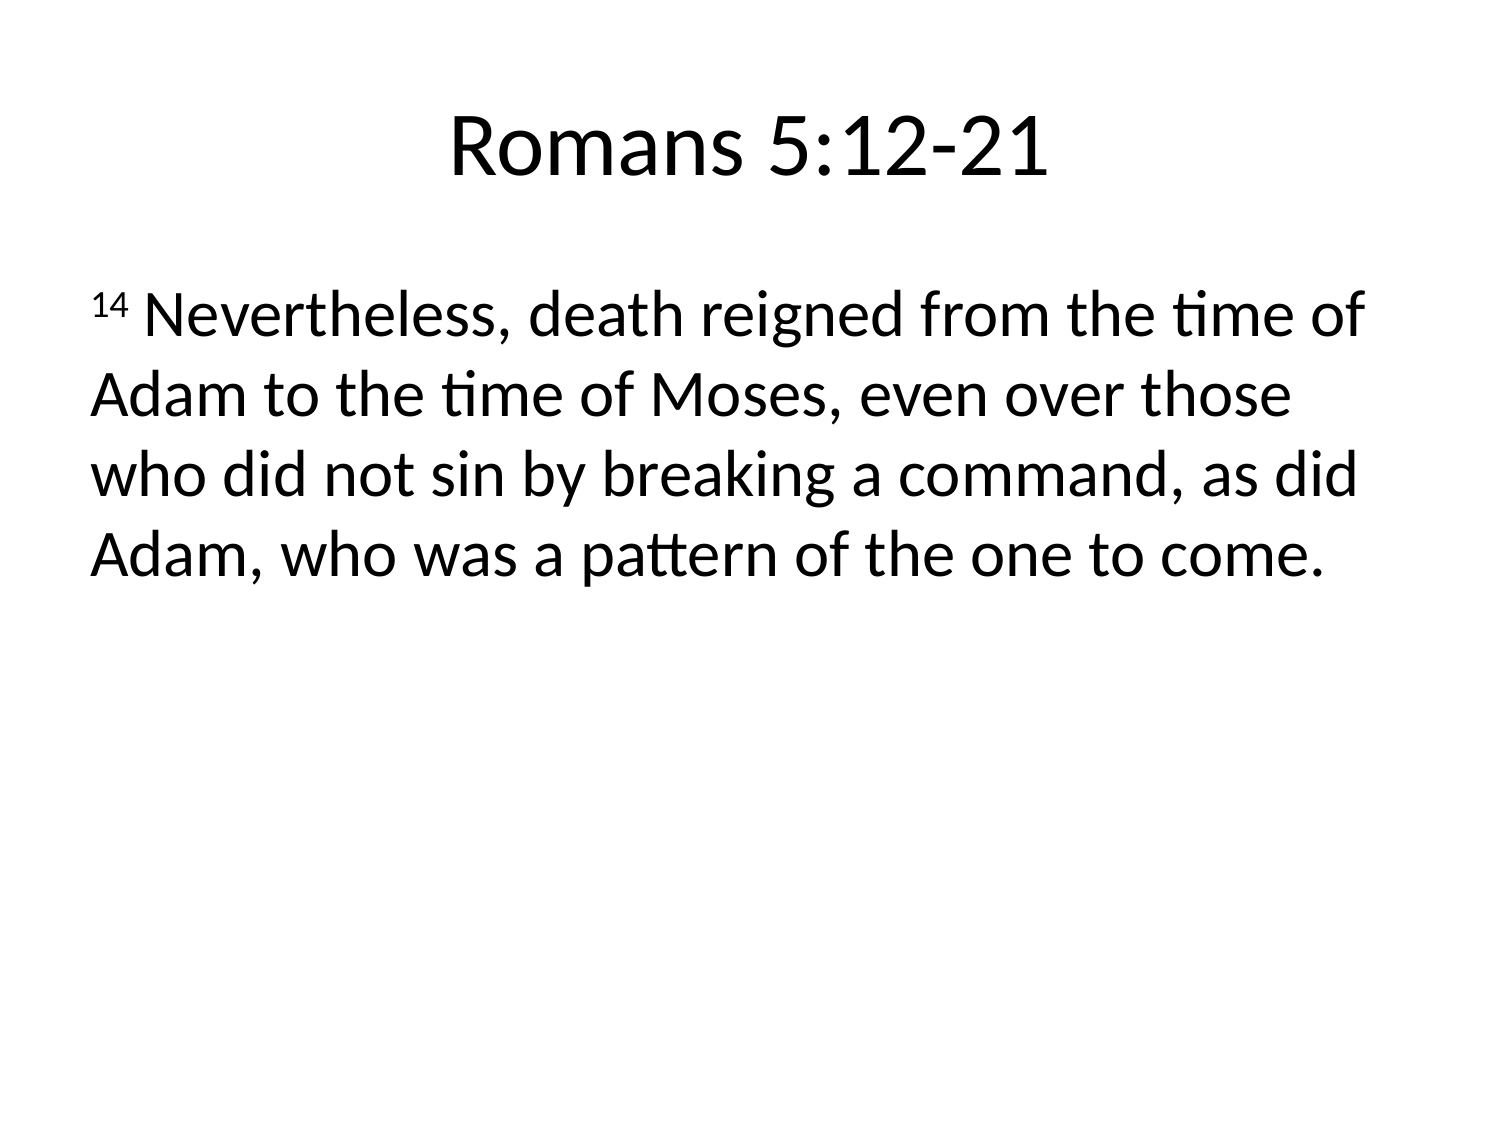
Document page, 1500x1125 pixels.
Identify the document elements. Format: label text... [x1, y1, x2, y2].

title Romans 5:12-21 [75, 45, 1425, 233]
list 14 Nevertheless, death reigned from the time of Adam to the time of Moses, even over those who did not sin by breaking a command, as did Adam, who was a pattern of the one to come. [75, 262, 1425, 1005]
